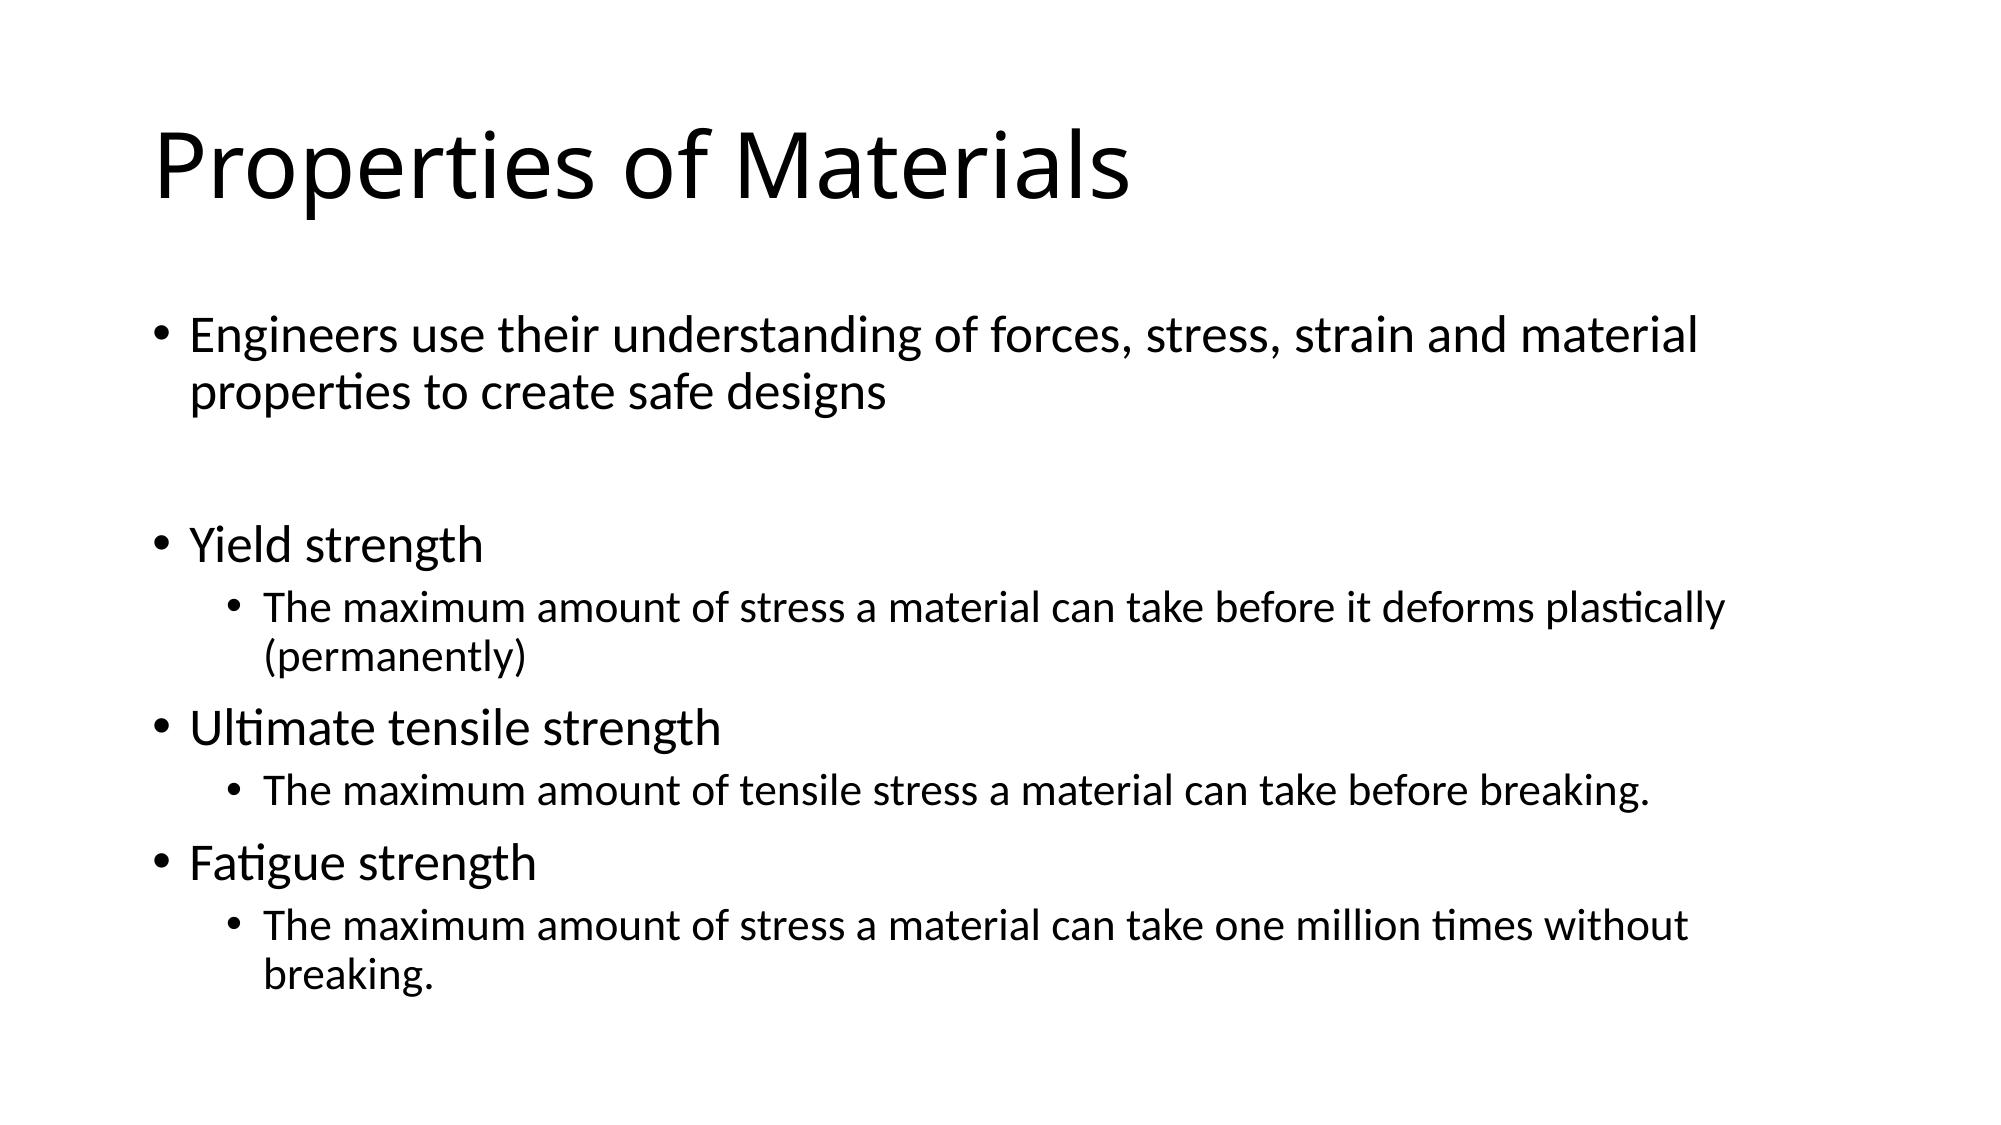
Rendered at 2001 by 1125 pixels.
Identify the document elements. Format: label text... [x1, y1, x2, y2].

list Engineers use their understanding of forces, stress, strain and material properties to create safe designs Yield strength The maximum amount of stress a material can take before it deforms plastically (permanently) Ultimate tensile strength The maximum amount of tensile stress a material can take before breaking. Fatigue strength The maximum amount of stress a material can take one million times without breaking. [137, 299, 1863, 1014]
title Properties of Materials [137, 59, 1863, 278]
